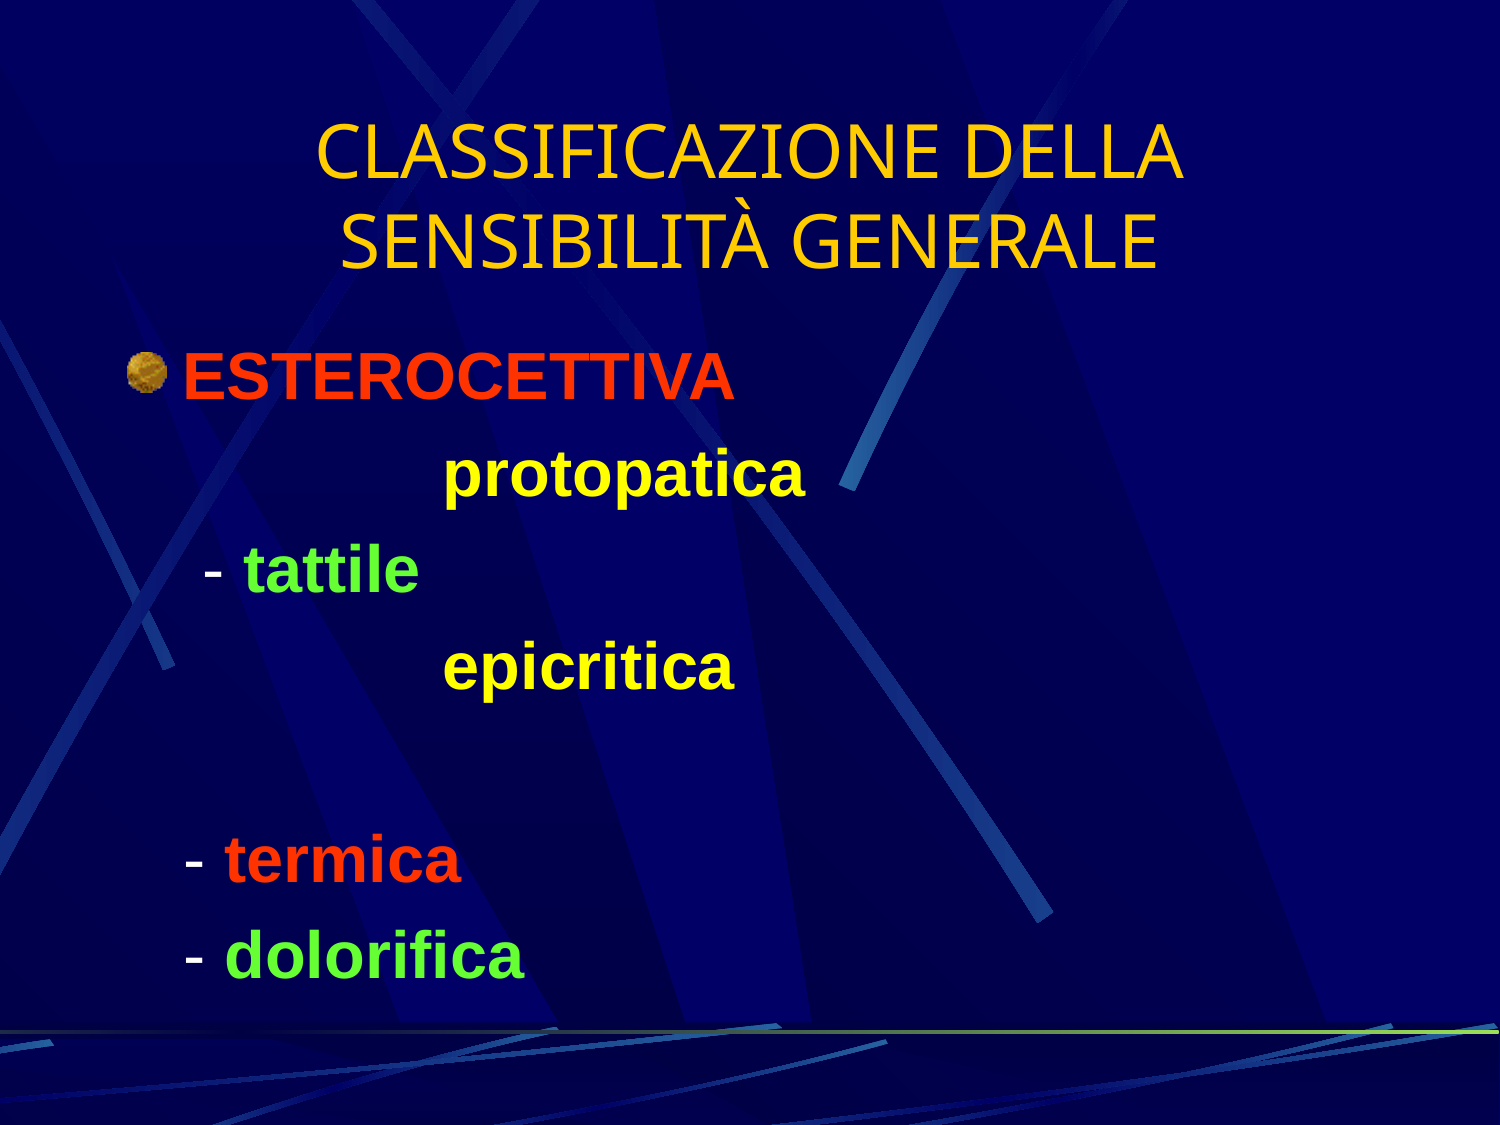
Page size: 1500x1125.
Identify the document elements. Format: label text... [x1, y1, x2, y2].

list ESTEROCETTIVA protopatica - tattile epicritica - termica - dolorifica [112, 324, 1450, 1088]
picture [127, 352, 167, 393]
title CLASSIFICAZIONE DELLA SENSIBILITÀ GENERALE [112, 96, 1388, 292]
